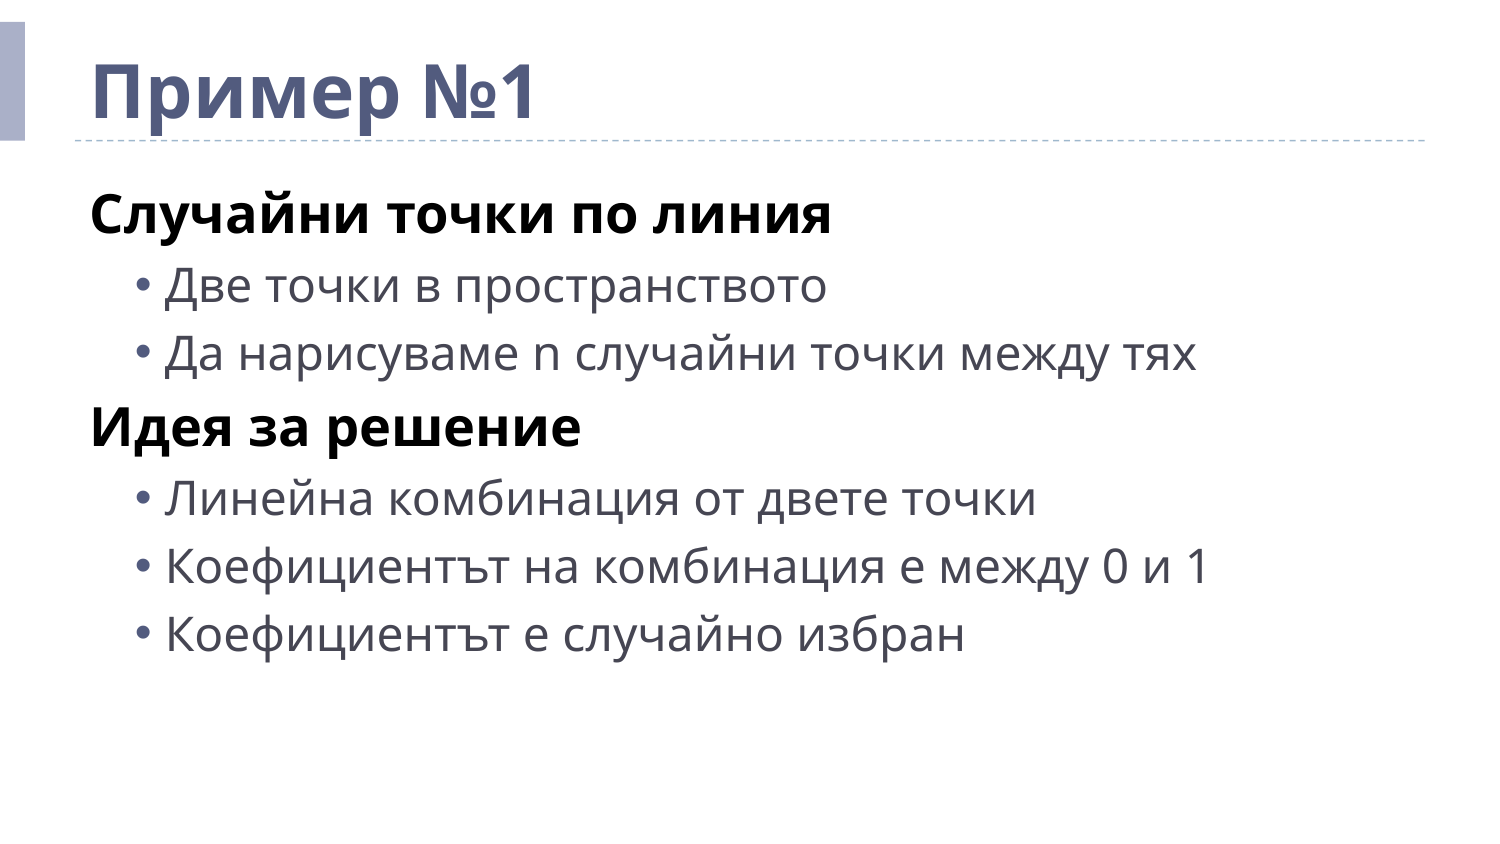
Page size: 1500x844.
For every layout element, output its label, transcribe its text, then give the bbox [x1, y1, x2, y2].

list Случайни точки по линия Две точки в пространството Да нарисуваме n случайни точки между тях Идея за решение Линейна комбинация от двете точки Коефициентът на комбинация е между 0 и 1 Коефициентът е случайно избран [75, 171, 1475, 835]
title Пример №1 [75, 18, 1475, 141]
